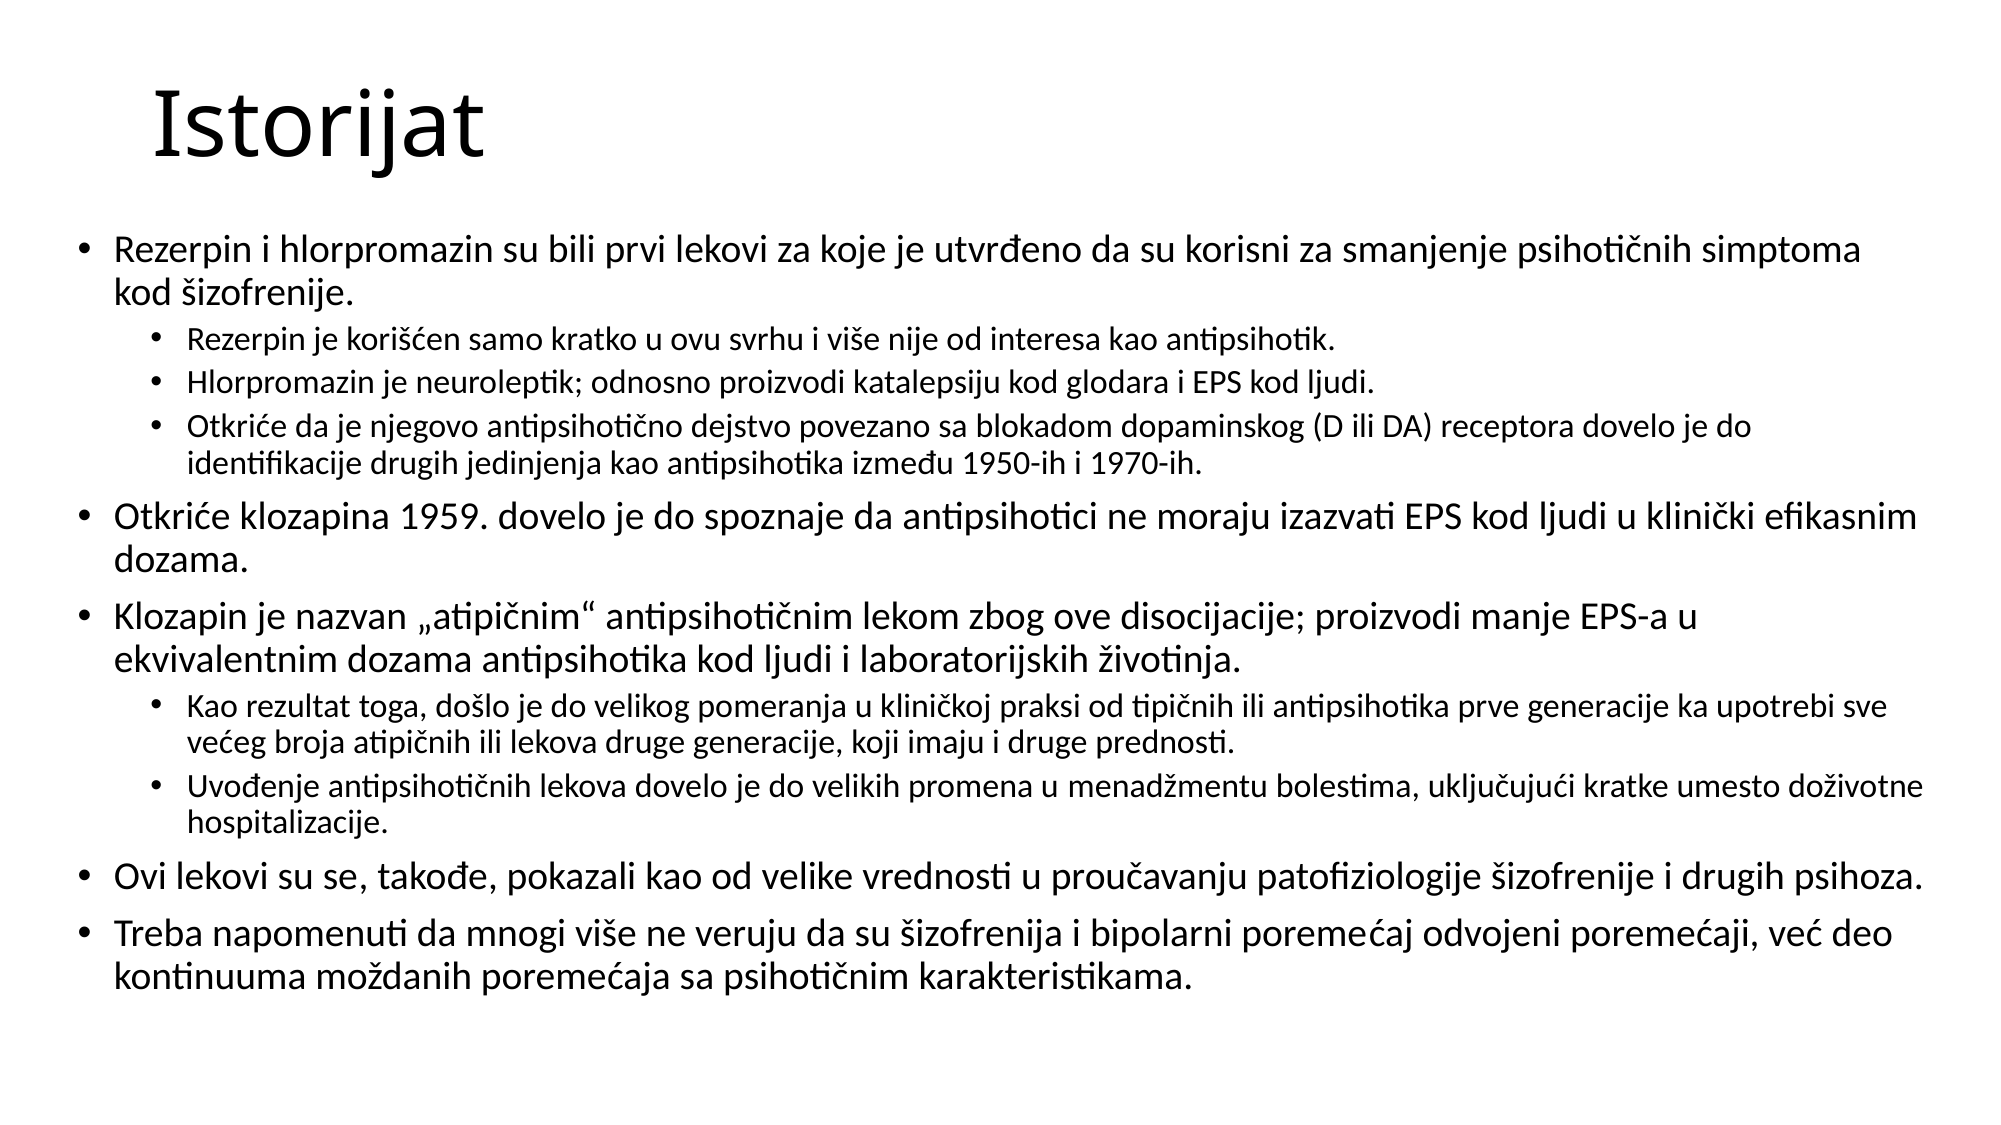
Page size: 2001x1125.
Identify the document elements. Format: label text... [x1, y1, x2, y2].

title Istorijat [137, 59, 1863, 193]
list Rezerpin i hlorpromazin su bili prvi lekovi za koje je utvrđeno da su korisni za smanjenje psihotičnih simptoma kod šizofrenije. Rezerpin je korišćen samo kratko u ovu svrhu i više nije od interesa kao antipsihotik. Hlorpromazin je neuroleptik; odnosno proizvodi katalepsiju kod glodara i EPS kod ljudi. Otkriće da je njegovo antipsihotično dejstvo povezano sa blokadom dopaminskog (D ili DA) receptora dovelo je do identifikacije drugih jedinjenja kao antipsihotika između 1950-ih i 1970-ih. Otkriće klozapina 1959. dovelo je do spoznaje da antipsihotici ne moraju izazvati EPS kod ljudi u klinički efikasnim dozama. Klozapin je nazvan „atipičnim“ antipsihotičnim lekom zbog ove disocijacije; proizvodi manje EPS-a u ekvivalentnim dozama antipsihotika kod ljudi i laboratorijskih životinja. Kao rezultat toga, došlo je do velikog pomeranja u kliničkoj praksi od tipičnih ili antipsihotika prve generacije ka upotrebi sve većeg broja atipičnih ili lekova druge generacije, koji imaju i druge prednosti. Uvođenje antipsihotičnih lekova dovelo je do velikih promena u menadžmentu bolestima, uključujući kratke umesto doživotne hospitalizacije. Ovi lekovi su se, takođe, pokazali kao od velike vrednosti u proučavanju patofiziologije šizofrenije i drugih psihoza. Treba napomenuti da mnogi više ne veruju da su šizofrenija i bipolarni poremećaj odvojeni poremećaji, već deo kontinuuma moždanih poremećaja sa psihotičnim karakteristikama. [62, 220, 1947, 1014]
